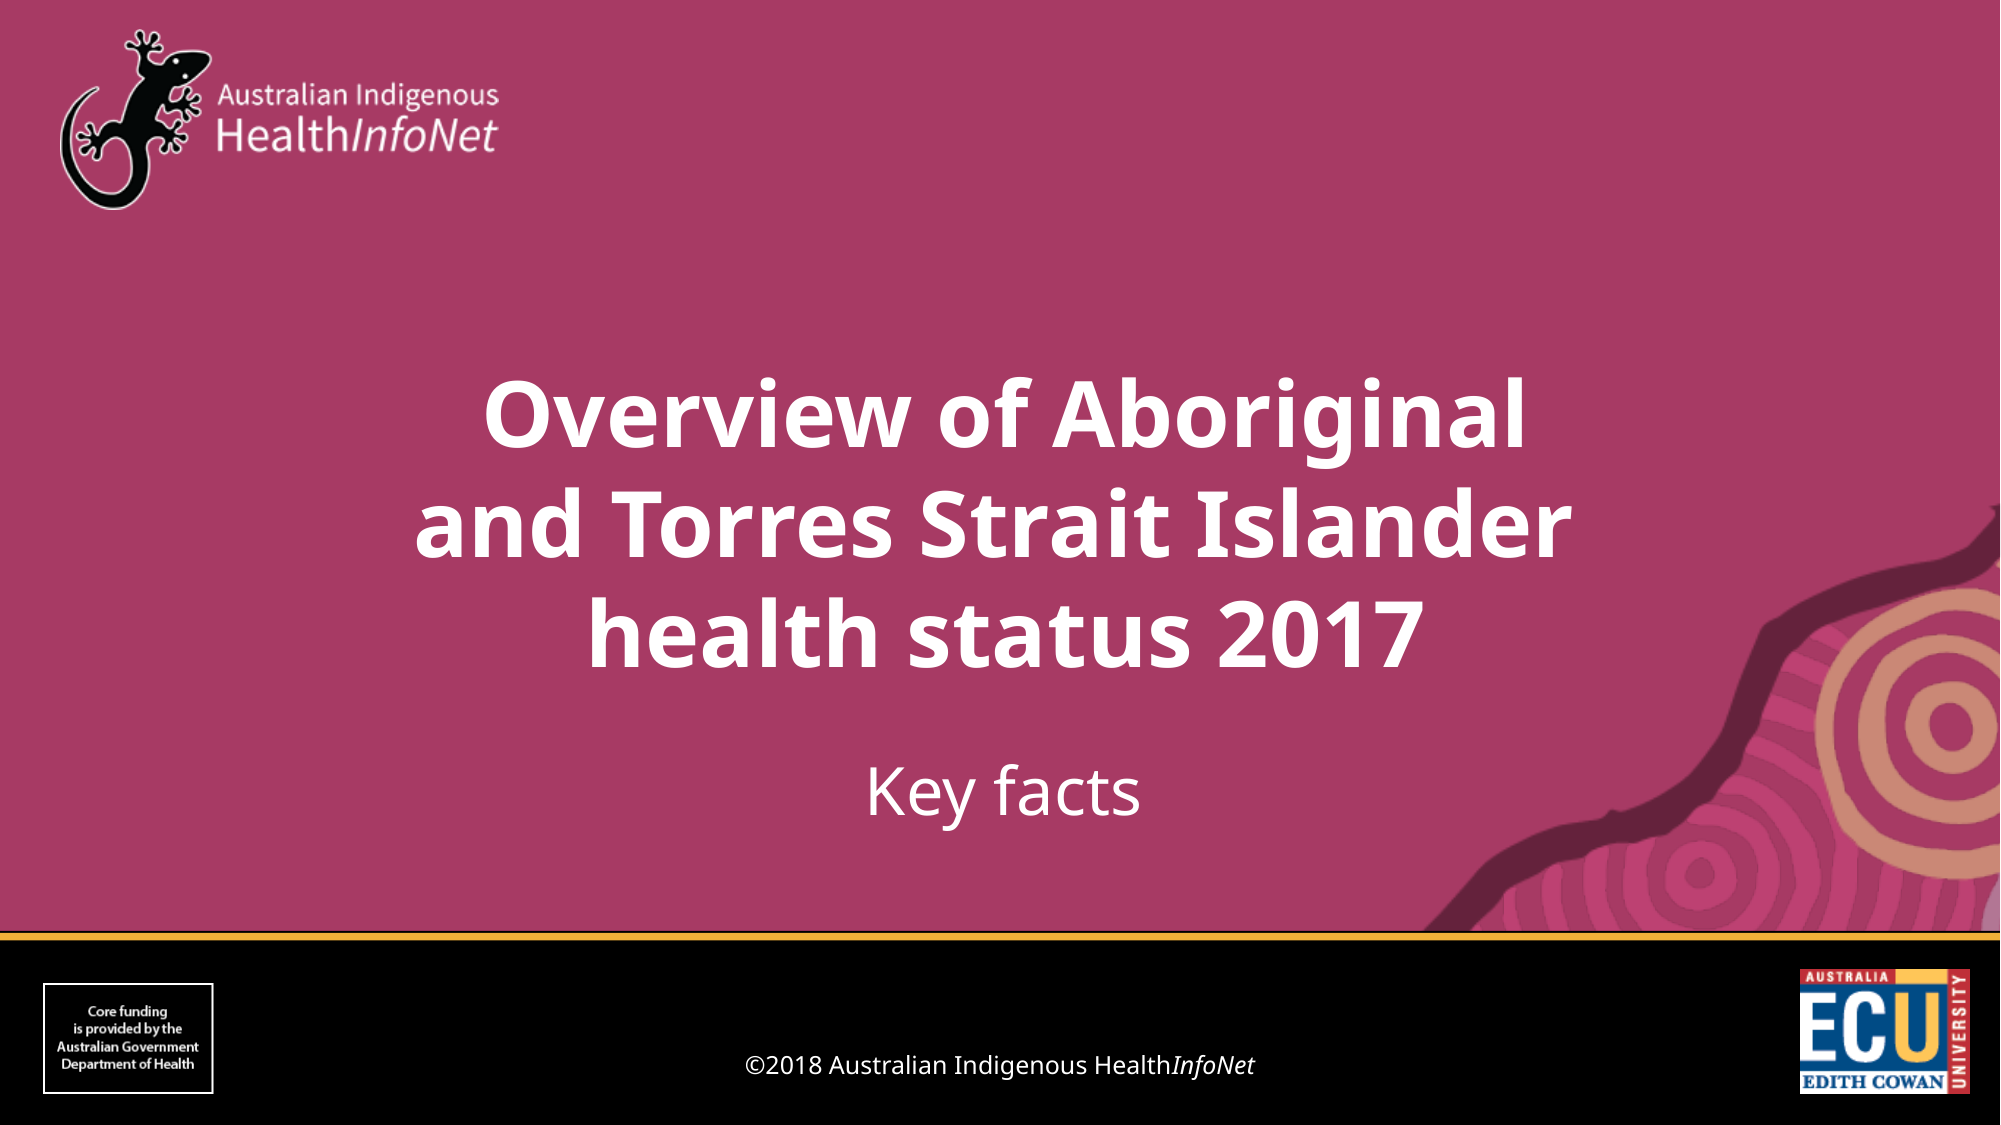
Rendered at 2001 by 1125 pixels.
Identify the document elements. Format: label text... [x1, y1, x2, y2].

picture [60, 29, 499, 210]
picture [43, 983, 214, 1094]
subtitle Overview of Aboriginal and Torres Strait Islander health status 2017 [116, 439, 1884, 686]
title Key facts [385, 748, 1615, 882]
picture [1800, 969, 1970, 1094]
picture [1354, 468, 2001, 944]
